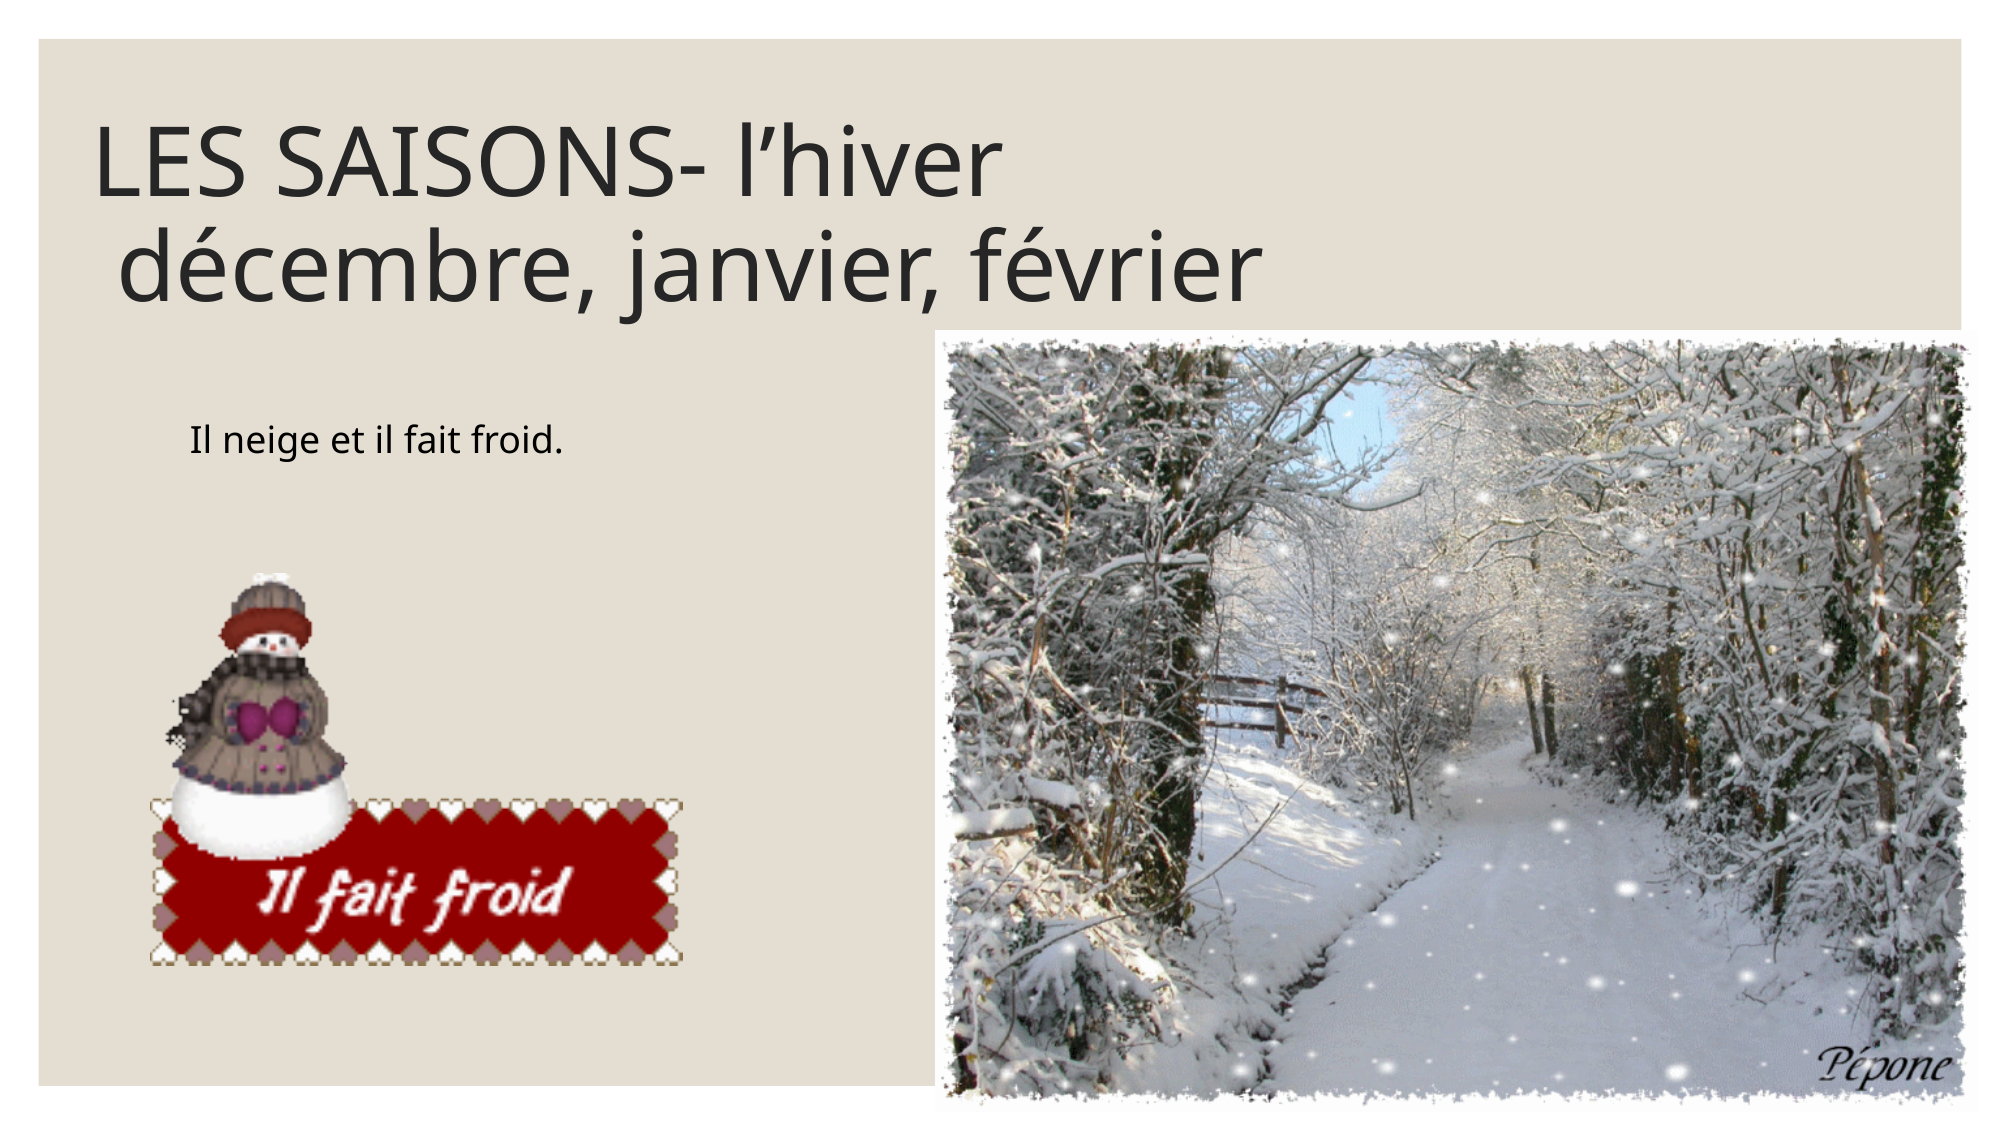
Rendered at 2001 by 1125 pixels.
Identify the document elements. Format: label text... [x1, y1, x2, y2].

list Il neige et il fait froid. [174, 345, 930, 990]
title LES SAISONS- l’hiver décembre, janvier, février [76, 105, 1902, 331]
picture [150, 573, 683, 966]
picture [935, 330, 1978, 1112]
